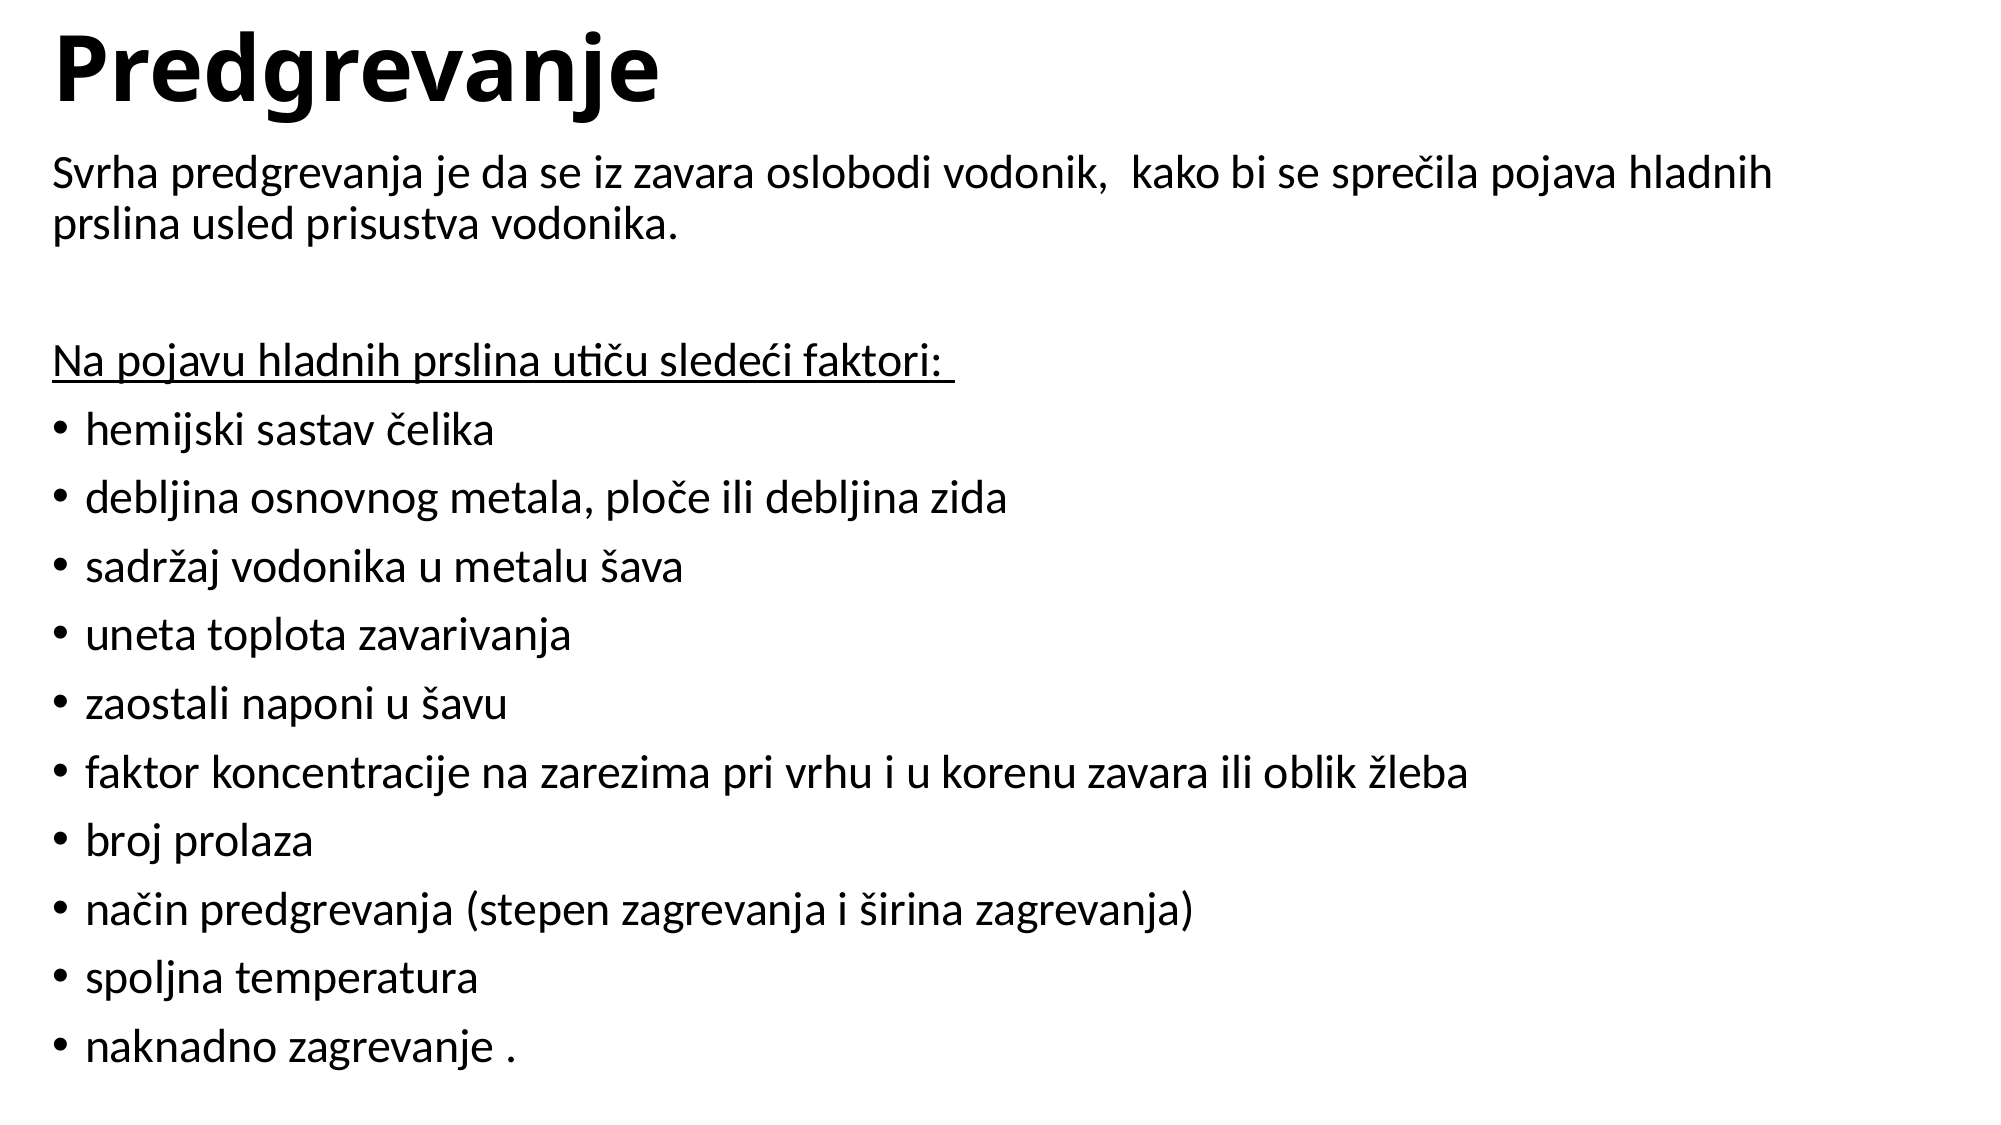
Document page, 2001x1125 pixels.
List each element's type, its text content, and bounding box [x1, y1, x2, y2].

list Svrha predgrevanja je da se iz zavara oslobodi vodonik, kako bi se sprečila pojava hladnih prslina usled prisustva vodonika. Na pojavu hladnih prslina utiču sledeći faktori: hemijski sastav čelika debljina osnovnog metala, ploče ili debljina zida sadržaj vodonika u metalu šava uneta toplota zavarivanja zaostali naponi u šavu faktor koncentracije na zarezima pri vrhu i u korenu zavara ili oblik žleba broj prolaza način predgrevanja (stepen zagrevanja i širina zagrevanja) spoljna temperatura naknadno zagrevanje . [37, 139, 1863, 1085]
title Predgrevanje [37, 3, 1313, 139]
